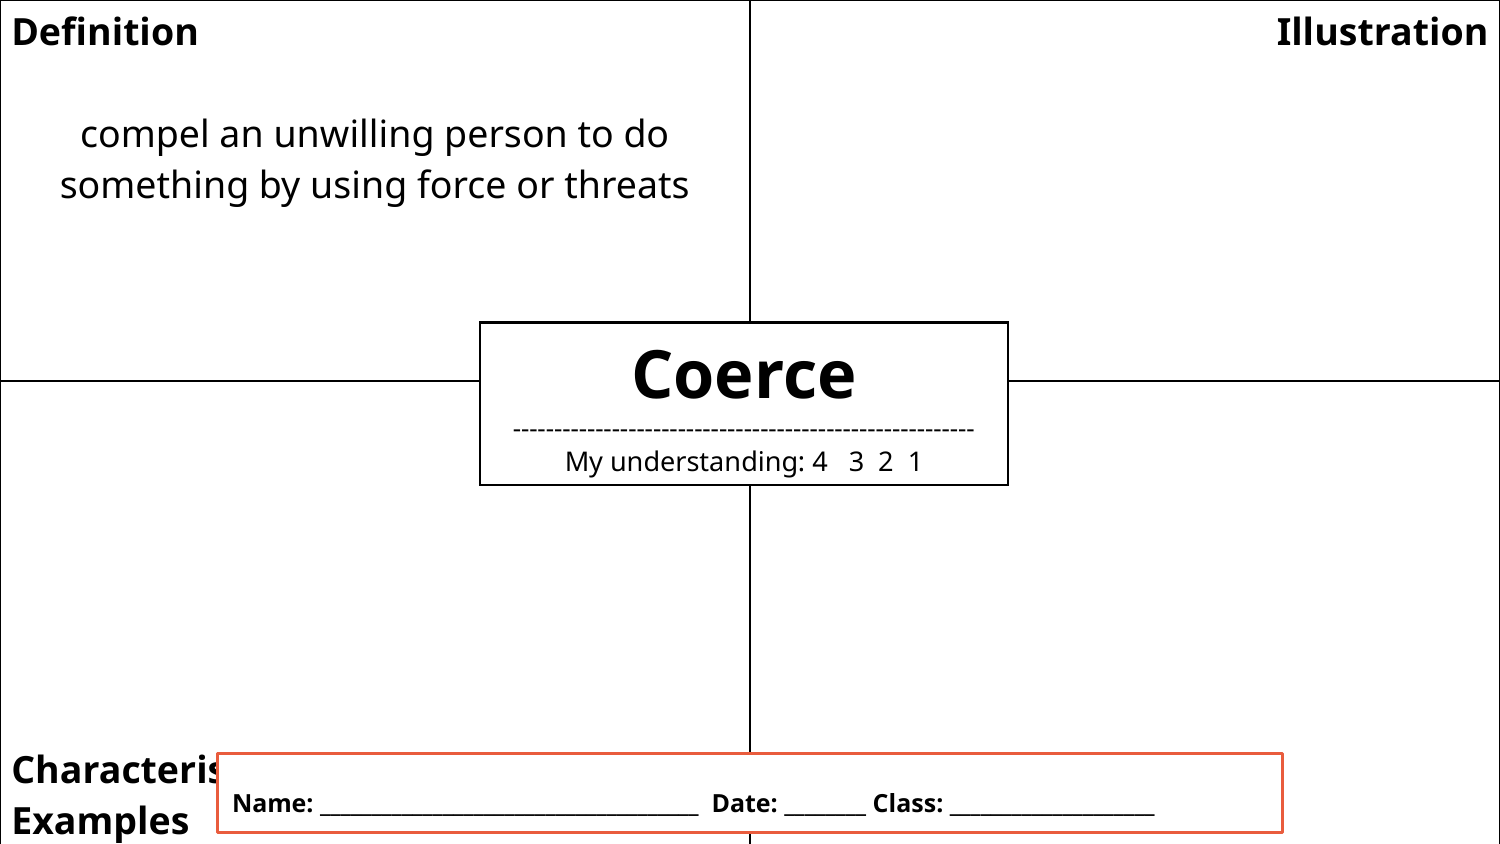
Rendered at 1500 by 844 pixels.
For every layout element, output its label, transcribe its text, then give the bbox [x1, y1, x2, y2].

text_box Coerce -------------------------------------------------------- My understanding: 4 3 2 1 [480, 322, 1008, 486]
table_cell Characteristics/ Examples [1, 382, 749, 844]
table_header Definition compel an unwilling person to do something by using force or threats [1, 1, 749, 380]
text_box Name: _____________________________________ Date: ________ Class: ____________________ [217, 753, 1283, 833]
table_header Illustration [751, 1, 1499, 380]
table_cell Question [751, 382, 1499, 844]
